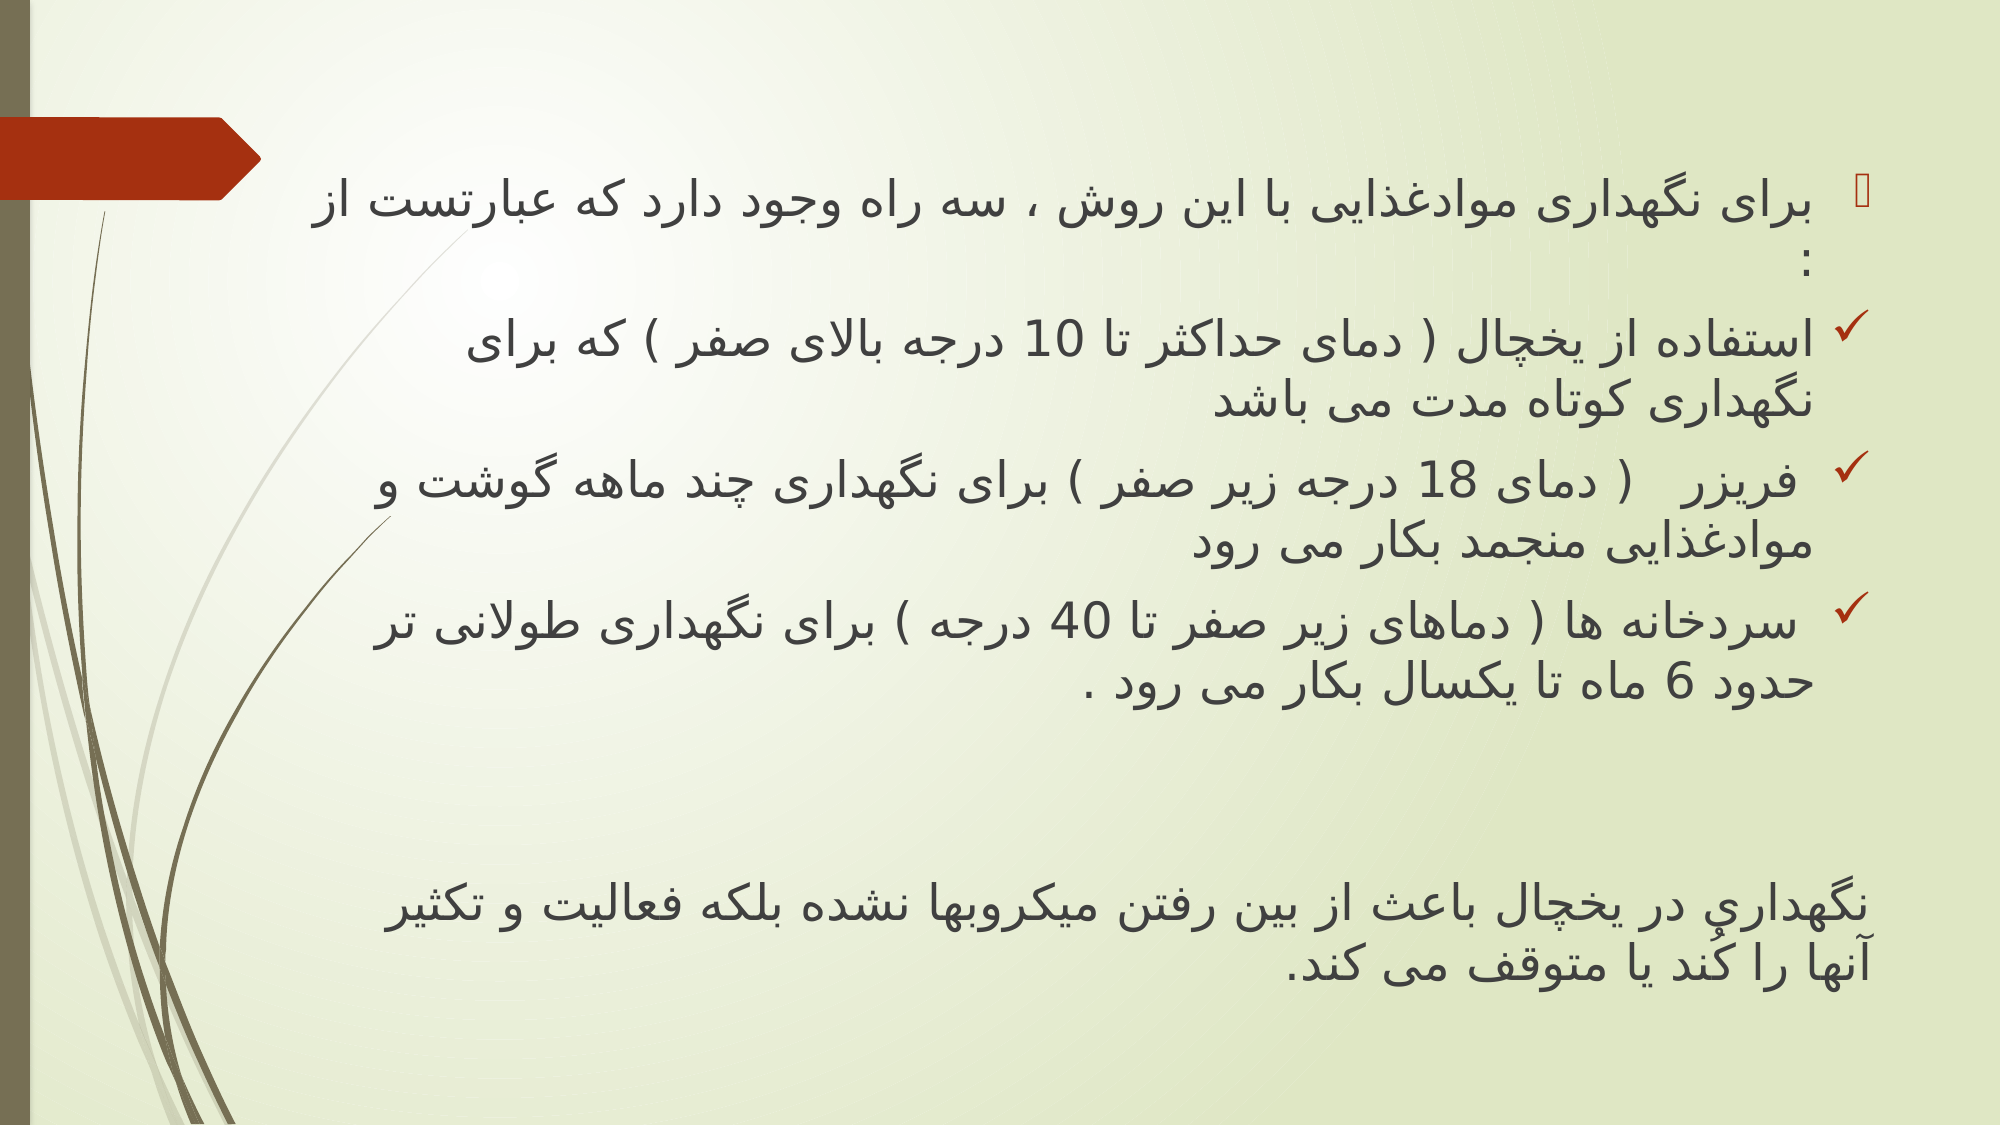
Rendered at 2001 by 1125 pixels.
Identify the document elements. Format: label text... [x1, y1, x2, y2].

list برای نگهداری موادغذایی با این روش ، سه راه وجود دارد که عبارتست از : استفاده از یخچال ( دمای حداکثر تا 10 درجه بالای صفر ) که برای نگهداری کوتاه مدت می باشد فریزر ( دمای 18 درجه زیر صفر ) برای نگهداری چند ماهه گوشت و موادغذایی منجمد بکار می رود سردخانه ها ( دماهای زیر صفر تا 40 درجه ) برای نگهداری طولانی تر حدود 6 ماه تا یکسال بکار می رود . نگهداری در یخچال باعث از بین رفتن میکروبها نشده بلکه فعالیت و تکثیر آنها را کُند یا متوقف می کند. [289, 158, 1888, 970]
